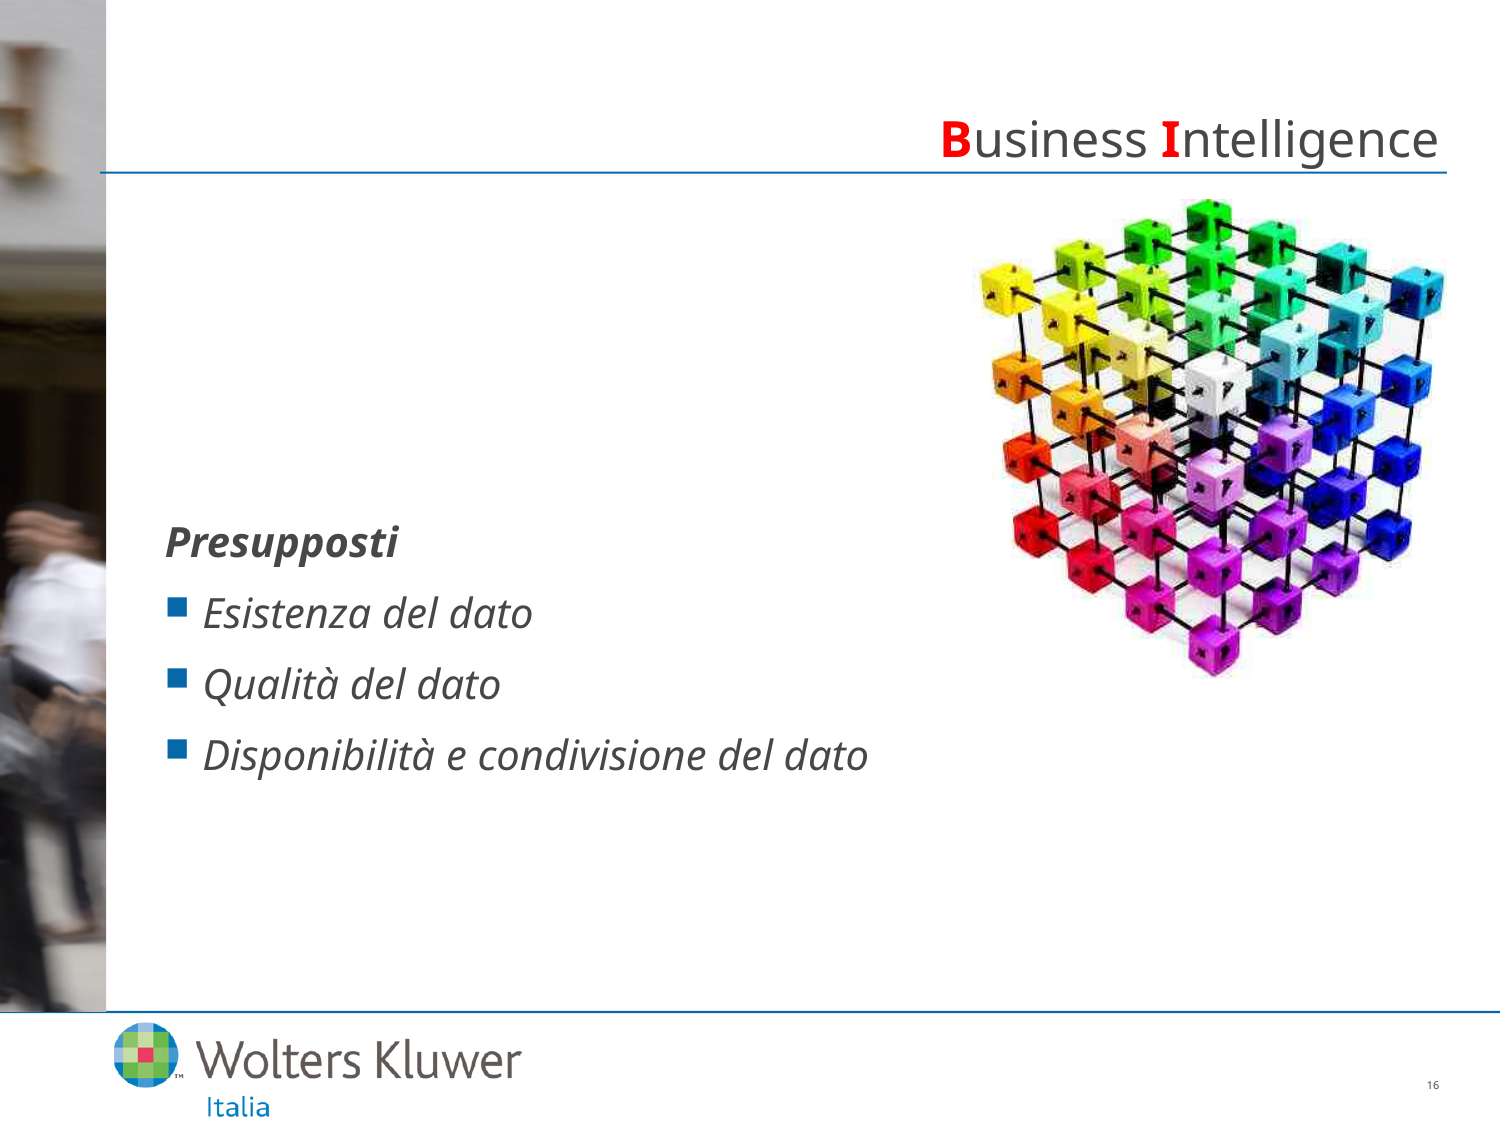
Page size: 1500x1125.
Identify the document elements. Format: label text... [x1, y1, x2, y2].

picture [0, 0, 107, 1012]
slide_number 16 [1374, 1059, 1455, 1098]
list Presupposti Esistenza del dato Qualità del dato Disponibilità e condivisione del dato [149, 224, 1455, 1001]
picture [108, 1018, 528, 1122]
picture [972, 199, 1448, 680]
title Business Intelligence [149, 99, 1455, 176]
